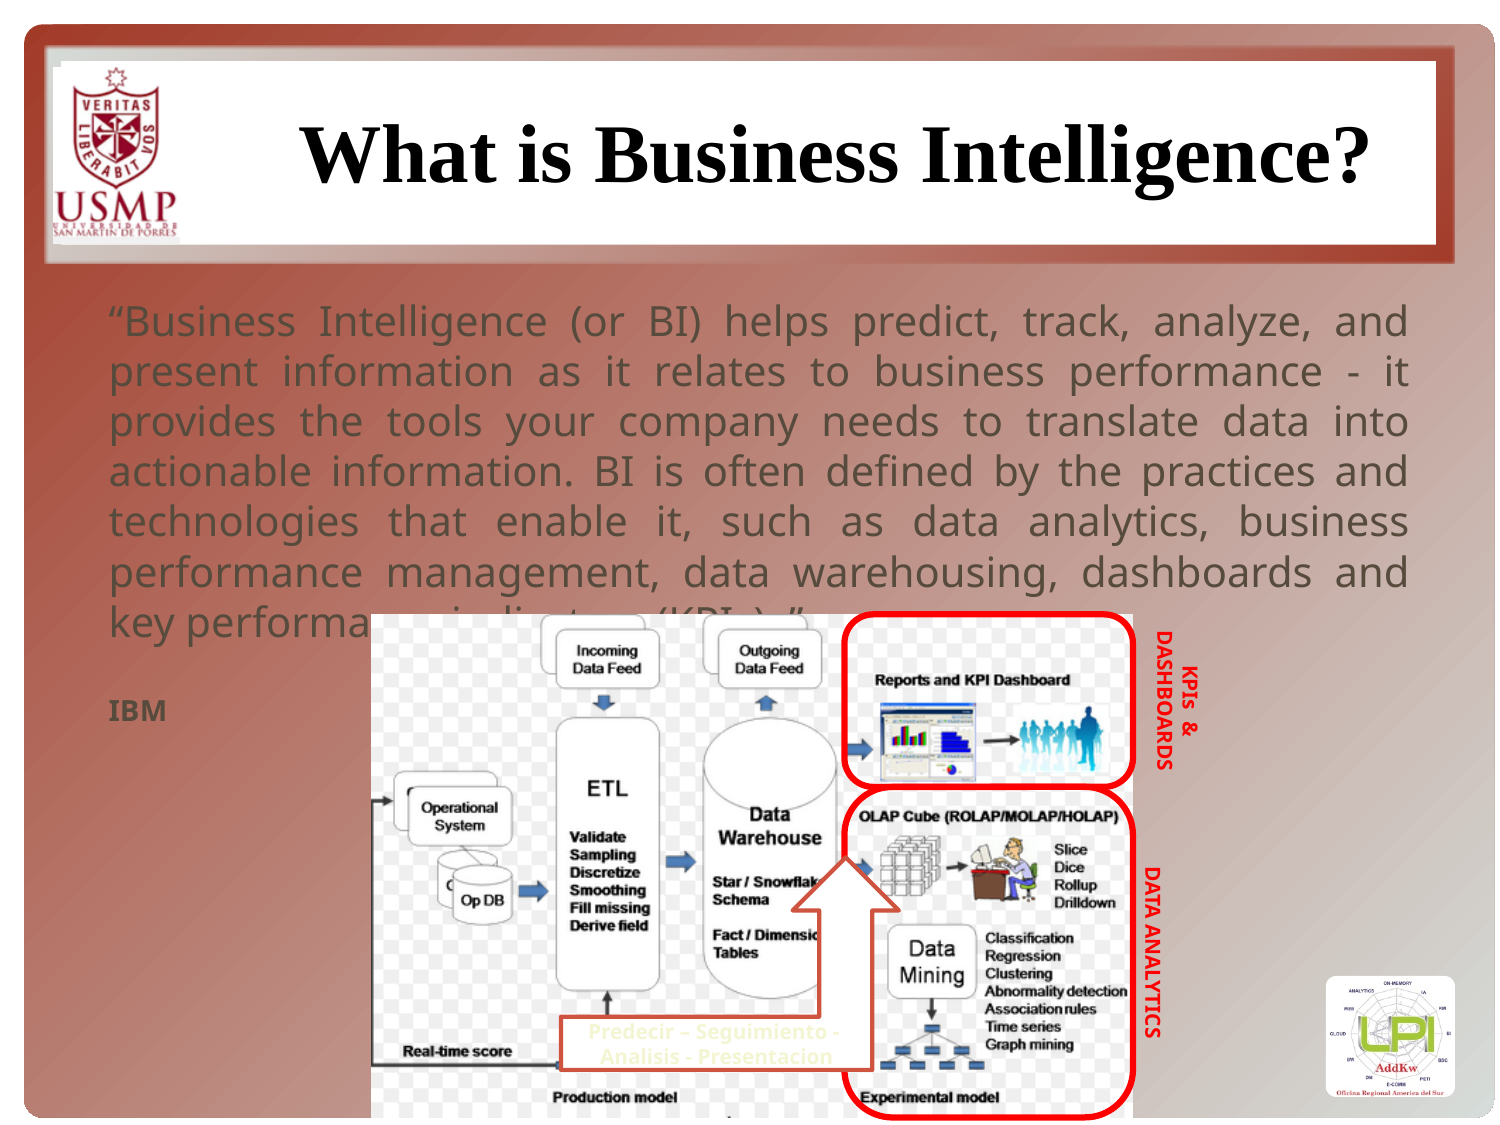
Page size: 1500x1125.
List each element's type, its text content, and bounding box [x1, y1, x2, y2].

text_box DATA ANALYTICS [1134, 851, 1174, 1054]
picture [371, 614, 1134, 1118]
text_box KPIs & DASHBOARDS [1146, 614, 1211, 787]
picture [53, 67, 180, 244]
list “Business Intelligence (or BI) helps predict, track, analyze, and present information as it relates to business performance - it provides the tools your company needs to translate data into actionable information. BI is often defined by the practices and technologies that enable it, such as data analytics, business performance management, data warehousing, dashboards and key performance indicators (KPIs)..” IBM [75, 287, 1425, 1005]
text_box What is Business Intelligence? [283, 92, 1390, 207]
picture [1325, 975, 1455, 1097]
